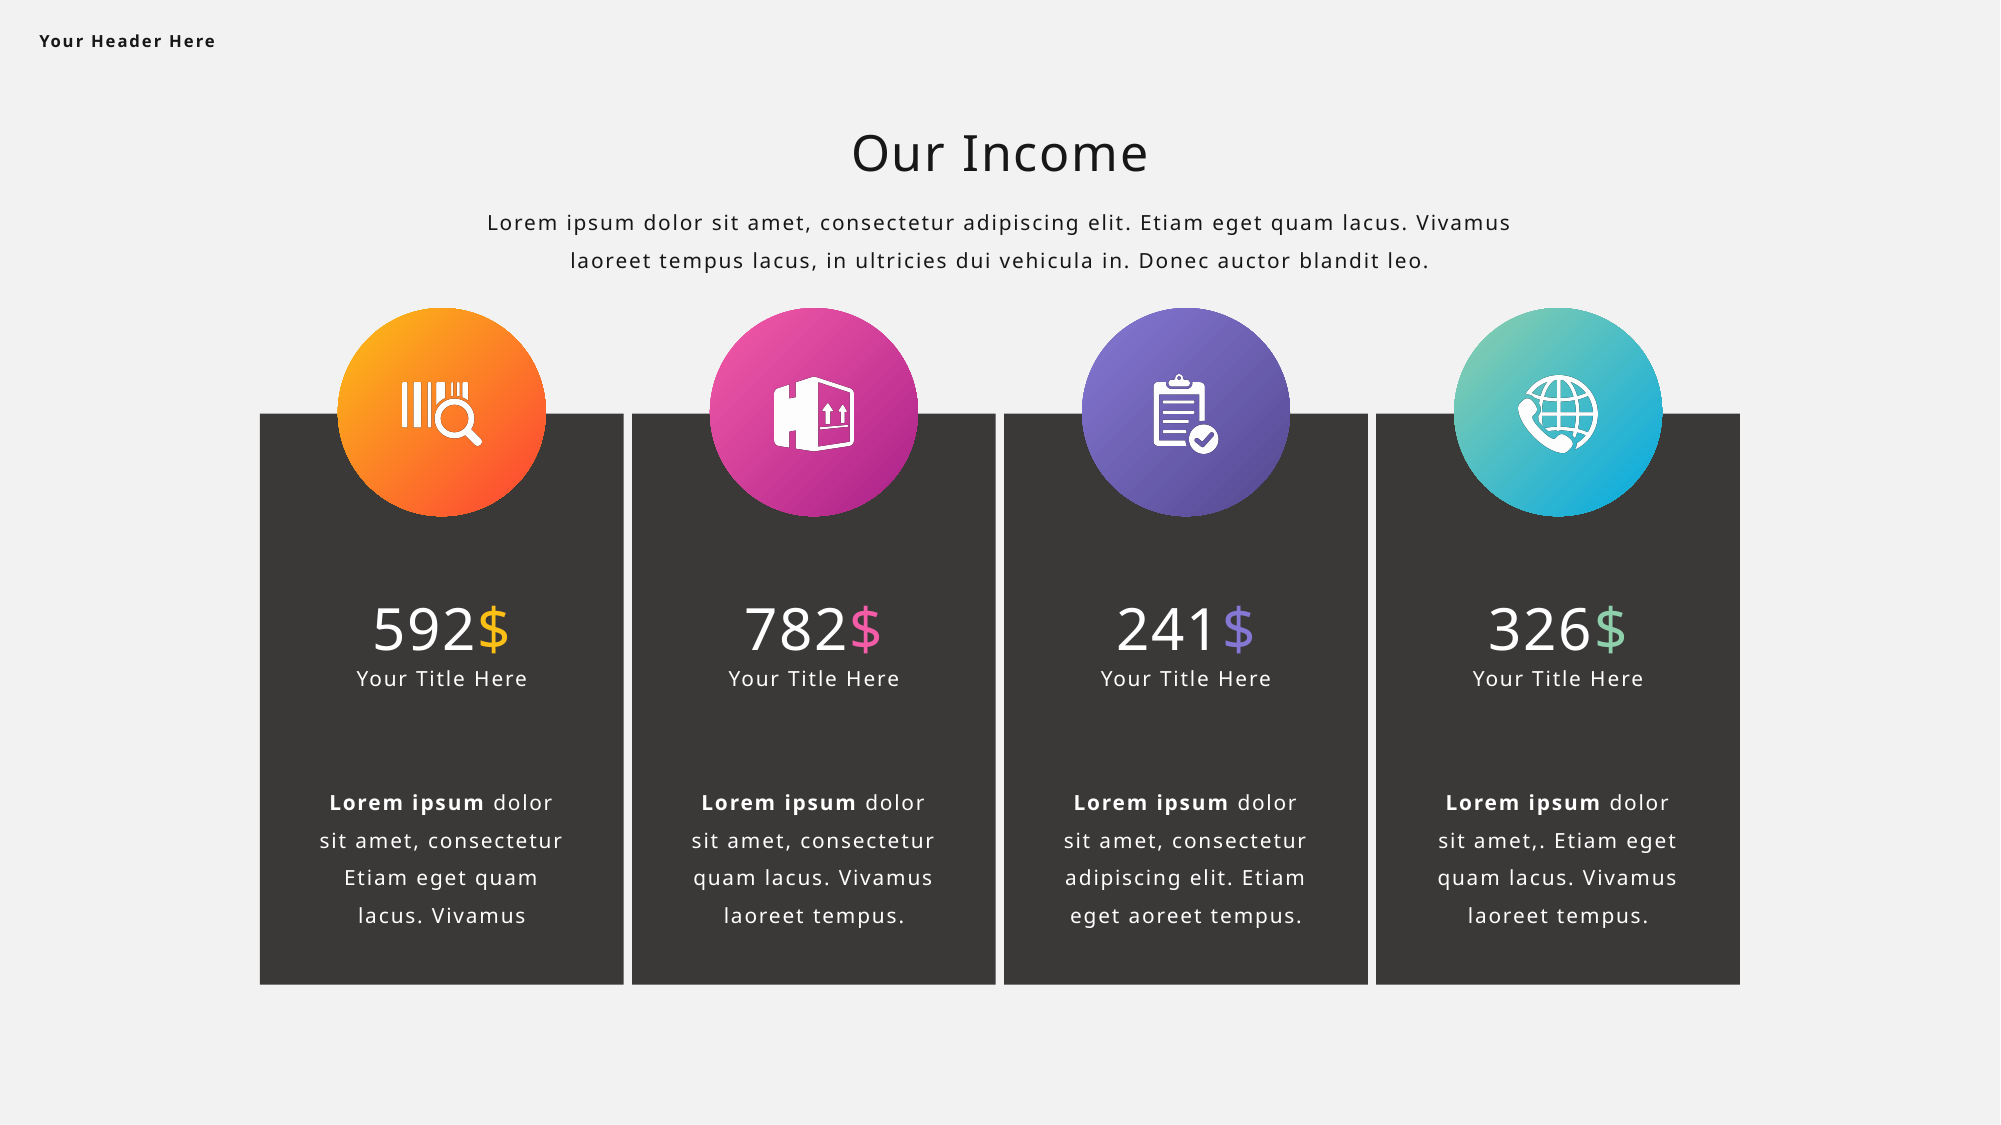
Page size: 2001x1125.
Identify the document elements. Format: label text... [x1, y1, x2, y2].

picture [774, 374, 854, 454]
text_box Lorem ipsum dolor sit amet, consectetur adipiscing elit. Etiam eget aoreet tempus. [1046, 770, 1326, 935]
text_box Your Title Here [657, 645, 971, 698]
picture [402, 374, 482, 454]
text_box Our Income [836, 83, 1164, 189]
text_box Your Header Here [24, 13, 231, 59]
text_box [708, 306, 919, 518]
text_box Your Title Here [1401, 645, 1715, 698]
text_box Lorem ipsum dolor sit amet, consectetur Etiam eget quam lacus. Vivamus [302, 770, 582, 935]
text_box 326$ [1401, 549, 1715, 645]
text_box [1453, 306, 1664, 518]
text_box 592$ [285, 549, 599, 645]
text_box 782$ [657, 549, 971, 645]
text_box [336, 306, 547, 518]
text_box [631, 413, 997, 986]
text_box Your Title Here [1029, 645, 1343, 698]
text_box Your Title Here [285, 645, 599, 698]
text_box [1003, 413, 1369, 986]
text_box [1081, 306, 1292, 518]
picture [1146, 374, 1226, 454]
text_box Lorem ipsum dolor sit amet, consectetur adipiscing elit. Etiam eget quam lacus. Vivamus laoreet tempus lacus, in ultricies dui vehicula in. Donec auctor blandit leo. [467, 189, 1533, 280]
text_box 241$ [1029, 549, 1343, 645]
picture [1518, 374, 1598, 454]
text_box [259, 413, 625, 986]
text_box Lorem ipsum dolor sit amet,. Etiam eget quam lacus. Vivamus laoreet tempus. [1418, 770, 1698, 935]
text_box Lorem ipsum dolor sit amet, consectetur quam lacus. Vivamus laoreet tempus. [674, 770, 954, 935]
text_box [1375, 413, 1741, 986]
